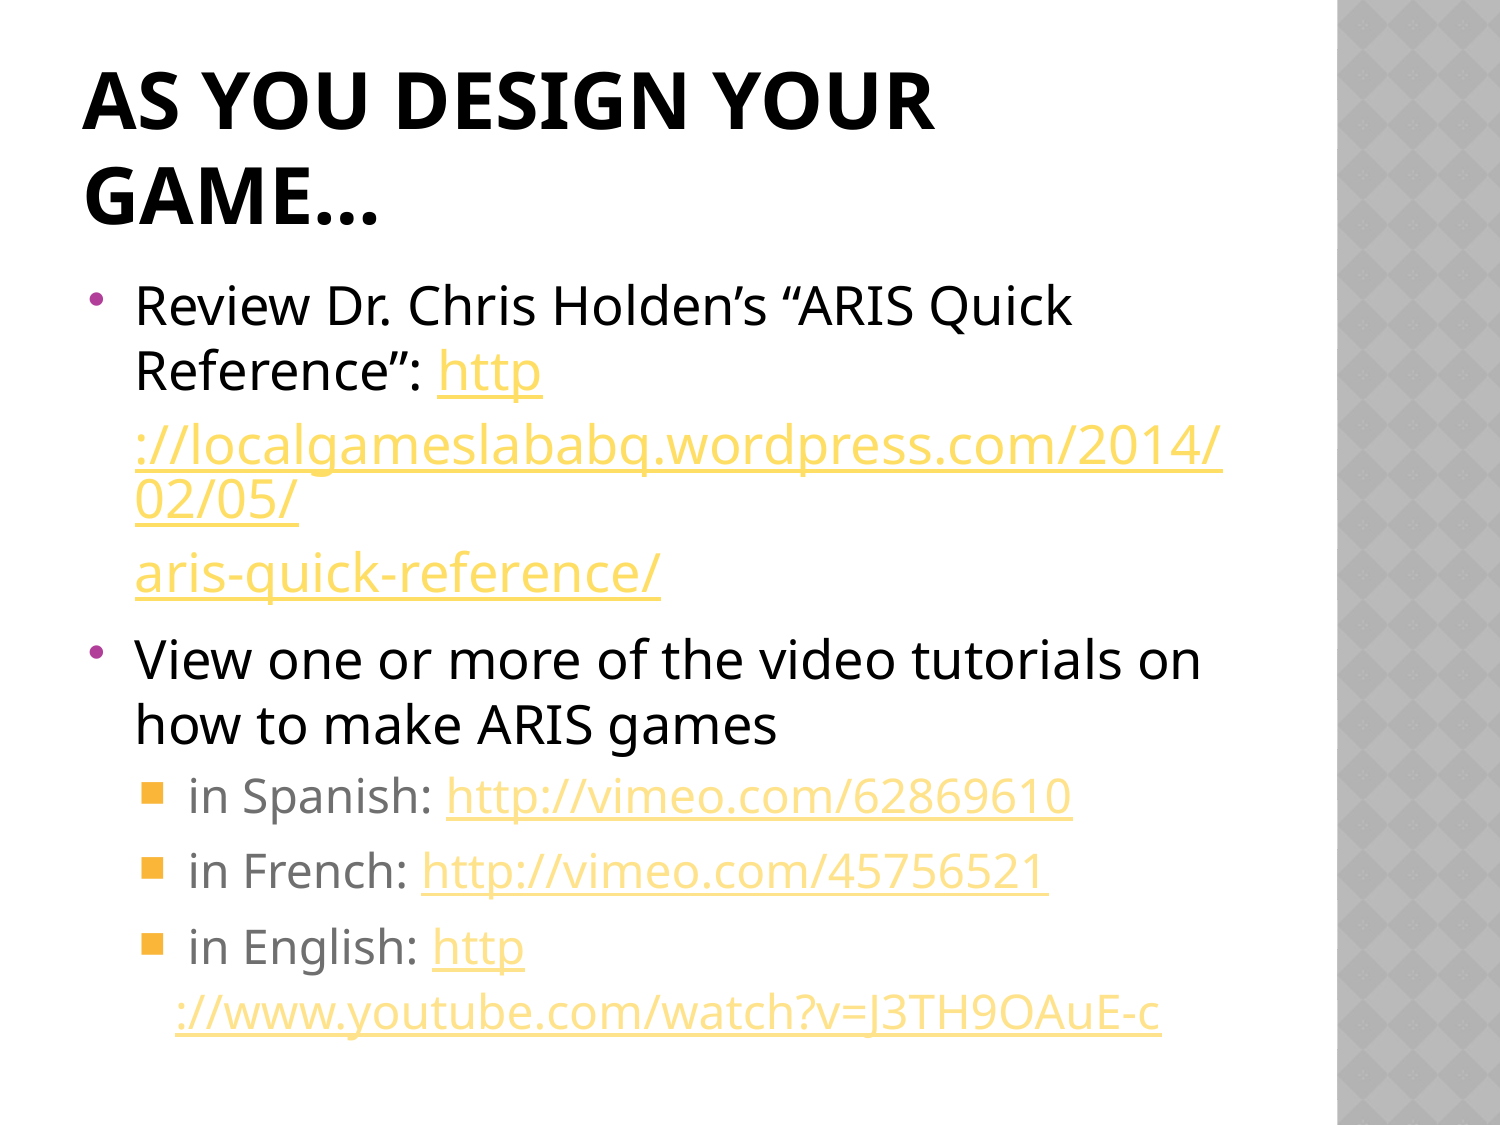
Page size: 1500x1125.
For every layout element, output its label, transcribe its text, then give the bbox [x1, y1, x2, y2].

list Review Dr. Chris Holden’s “ARIS Quick Reference”: http://localgameslababq.wordpress.com/2014/02/05/ aris-quick-reference/ View one or more of the video tutorials on how to make ARIS games in Spanish: http://vimeo.com/62869610 in French: http://vimeo.com/45756521 in English: http://www.youtube.com/watch?v=J3TH9OAuE-c [75, 264, 1263, 1059]
title As you design your game… [75, 52, 1263, 240]
